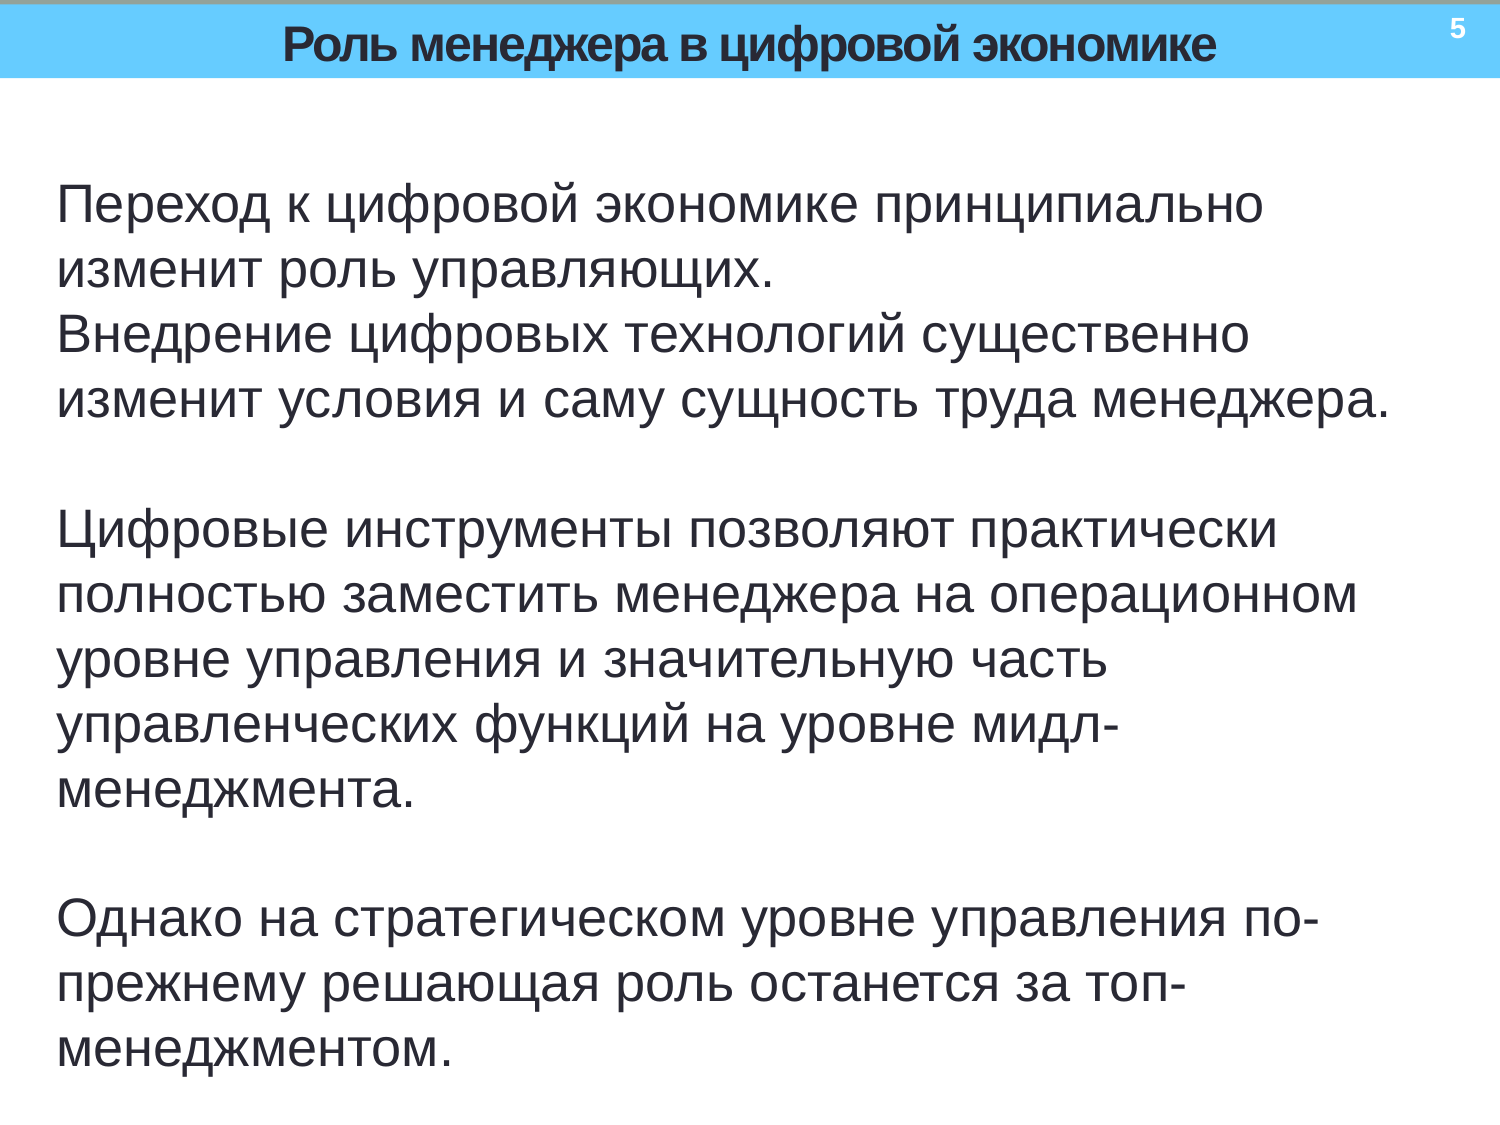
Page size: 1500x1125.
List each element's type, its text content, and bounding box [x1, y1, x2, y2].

text_box Переход к цифровой экономике принципиально изменит роль управляющих. Внедрение цифровых технологий существенно изменит условия и саму сущность труда менеджера. Цифровые инструменты позволяют практически полностью заместить менеджера на операционном уровне управления и значительную часть управленческих функций на уровне мидл-менеджмента. Однако на стратегическом уровне управления по-прежнему решающая роль останется за топ-менеджментом. [41, 160, 1471, 1125]
slide_number 5 [1435, 0, 1484, 54]
title Роль менеджера в цифровой экономике [0, 4, 1500, 79]
